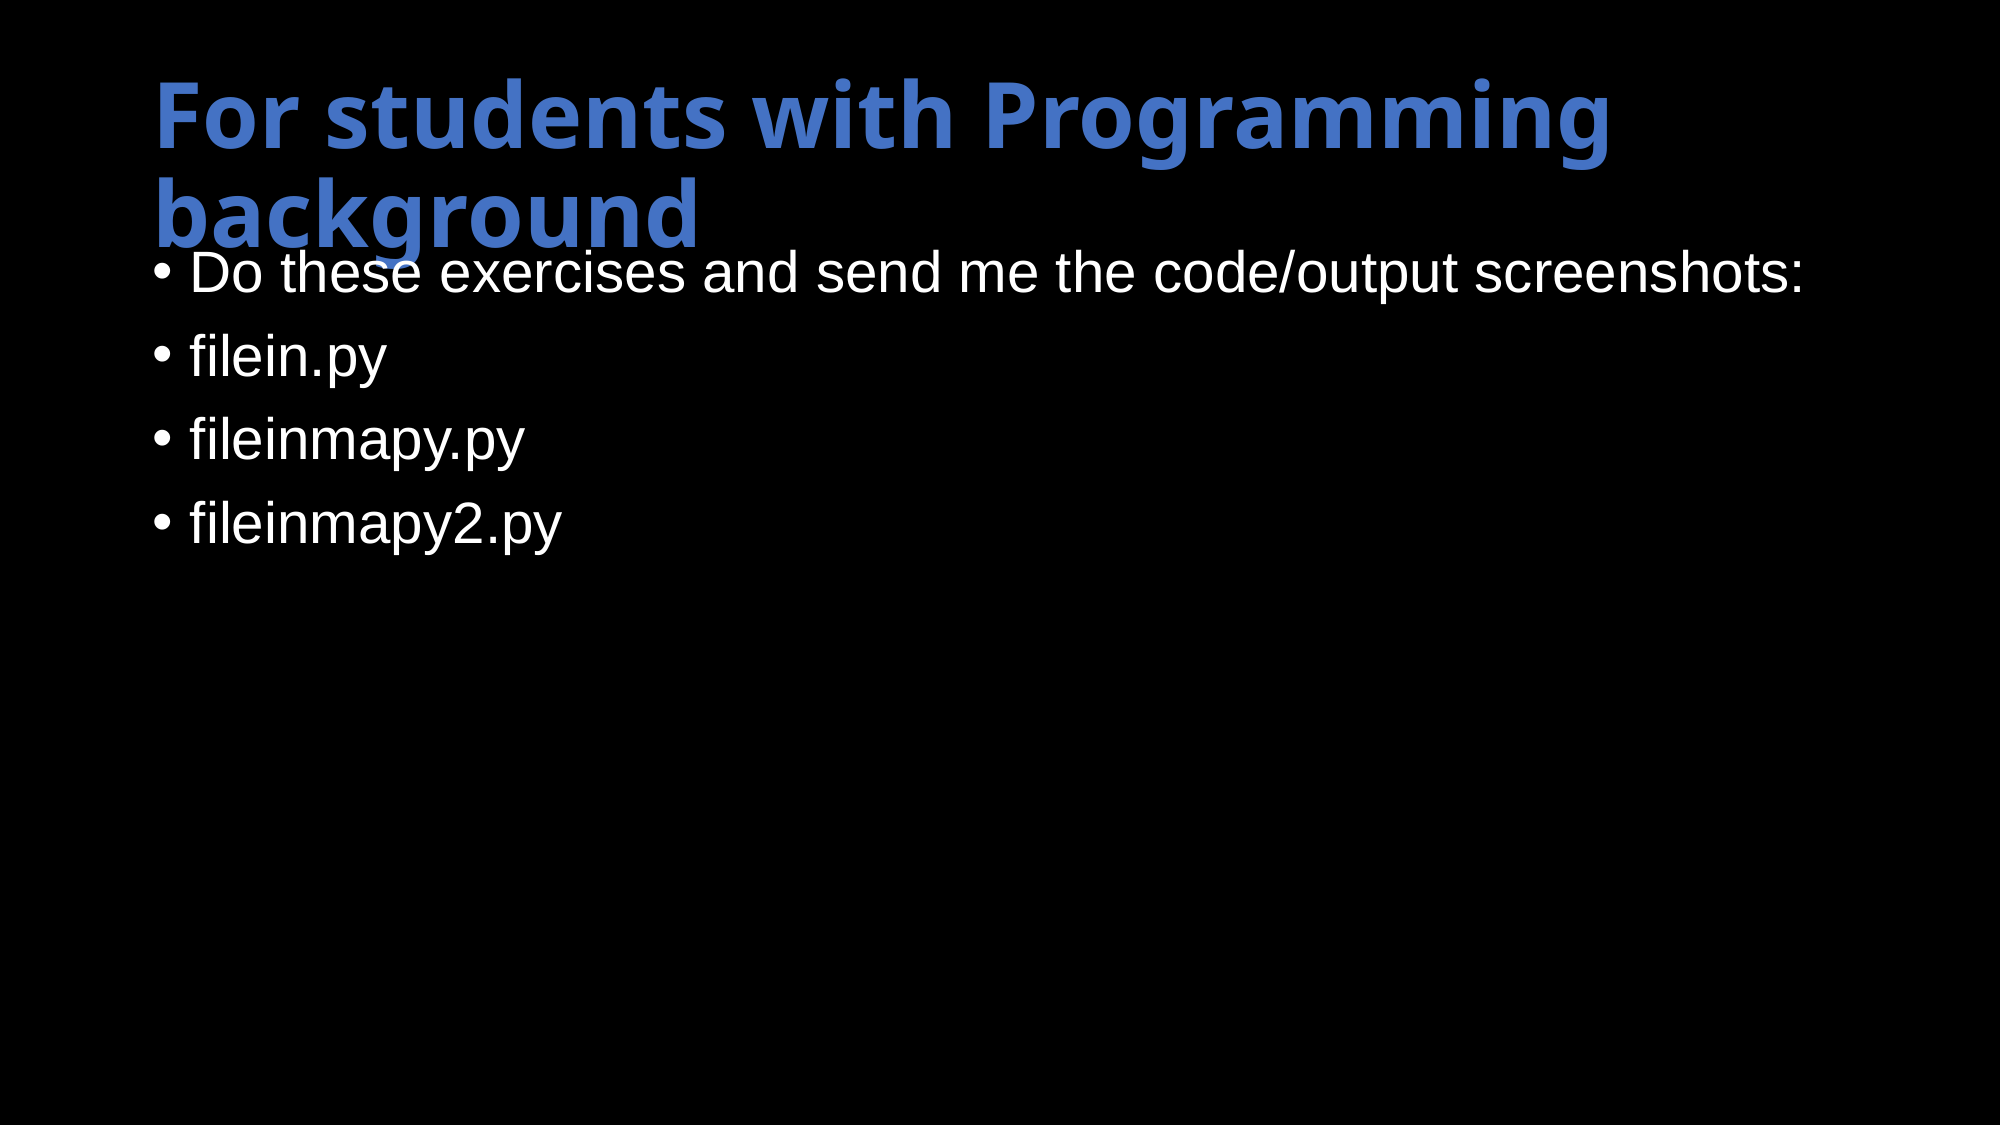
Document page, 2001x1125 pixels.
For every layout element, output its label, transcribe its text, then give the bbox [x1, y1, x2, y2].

list Do these exercises and send me the code/output screenshots: filein.py fileinmapy.py fileinmapy2.py [137, 234, 1863, 783]
title For students with Programming background [137, 59, 1863, 234]
